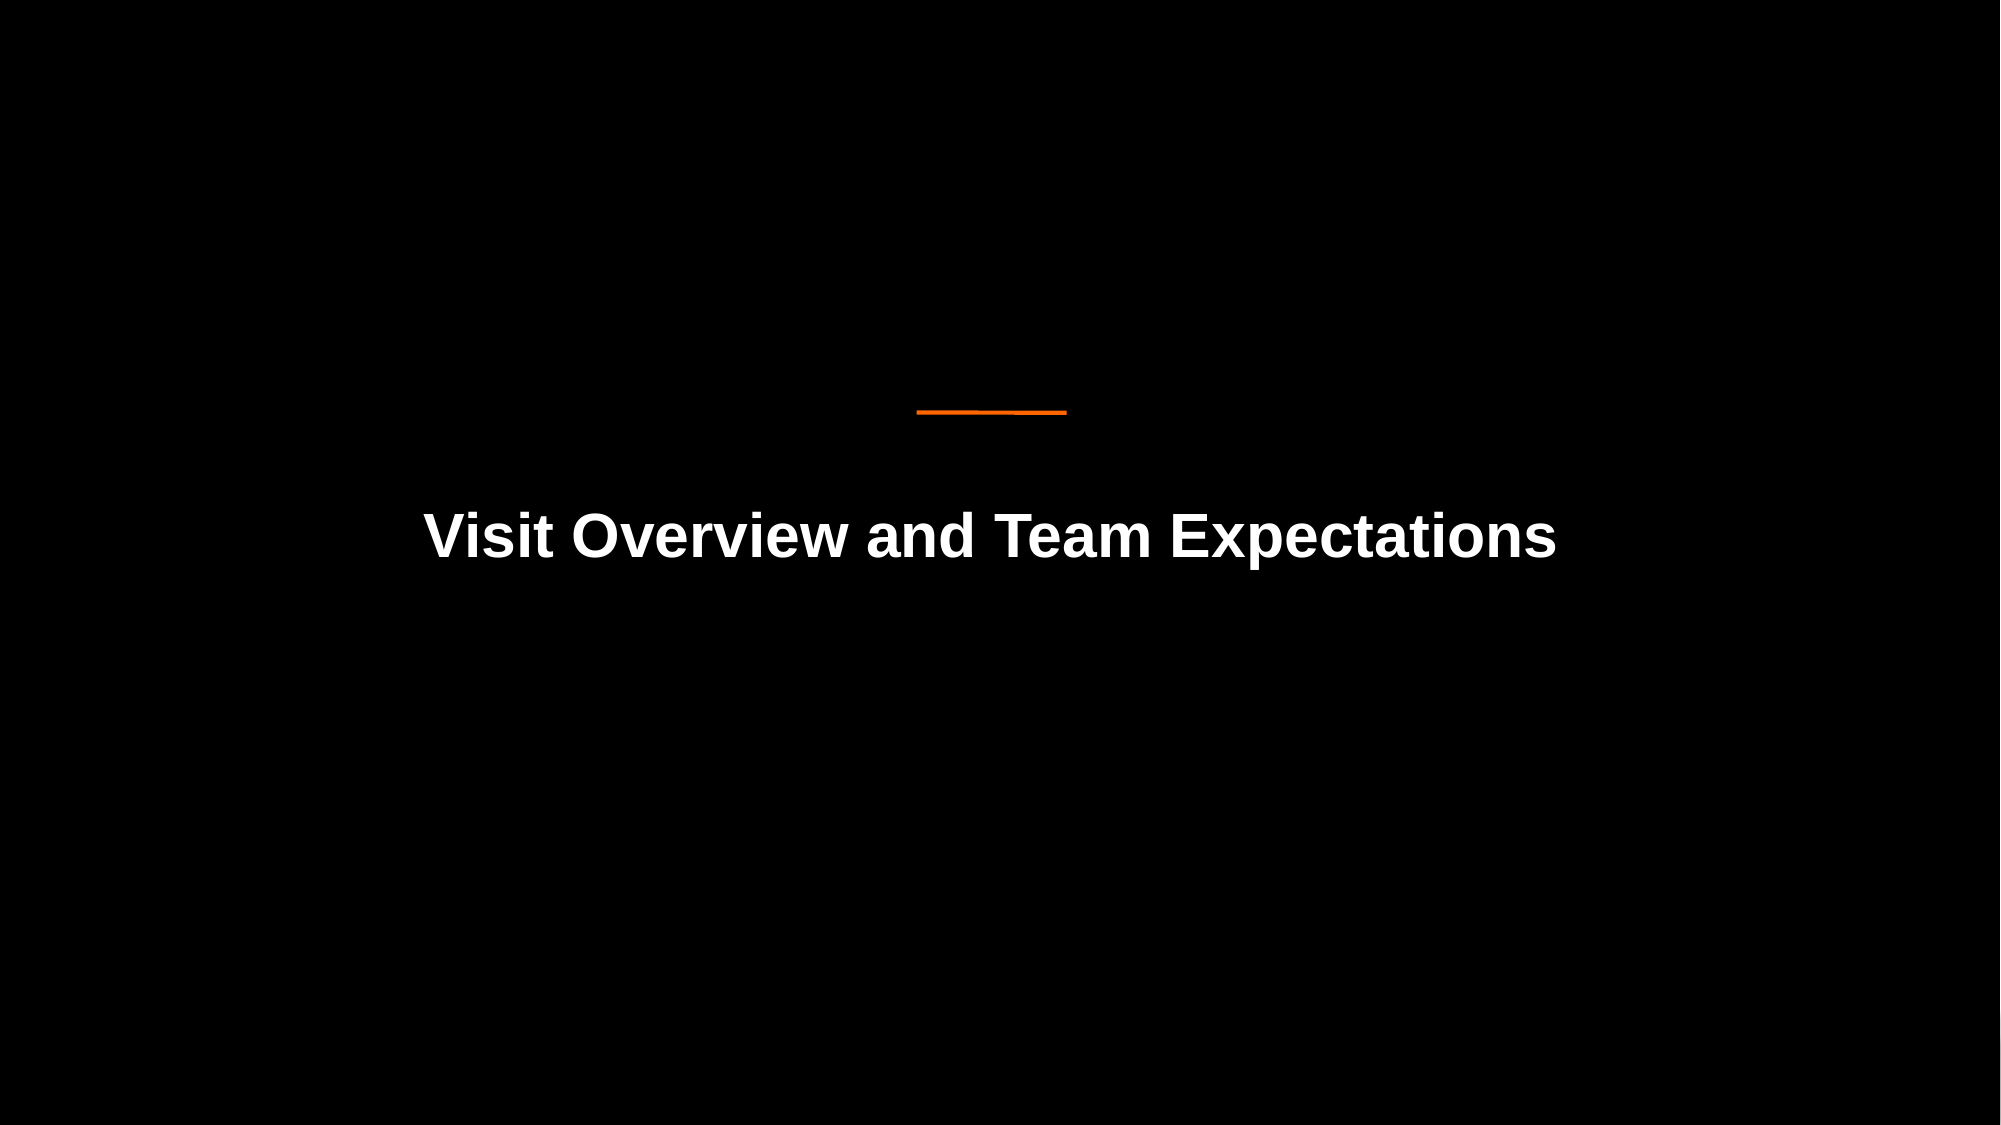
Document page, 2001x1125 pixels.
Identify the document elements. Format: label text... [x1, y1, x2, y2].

title Visit Overview and Team Expectations [249, 487, 1734, 625]
